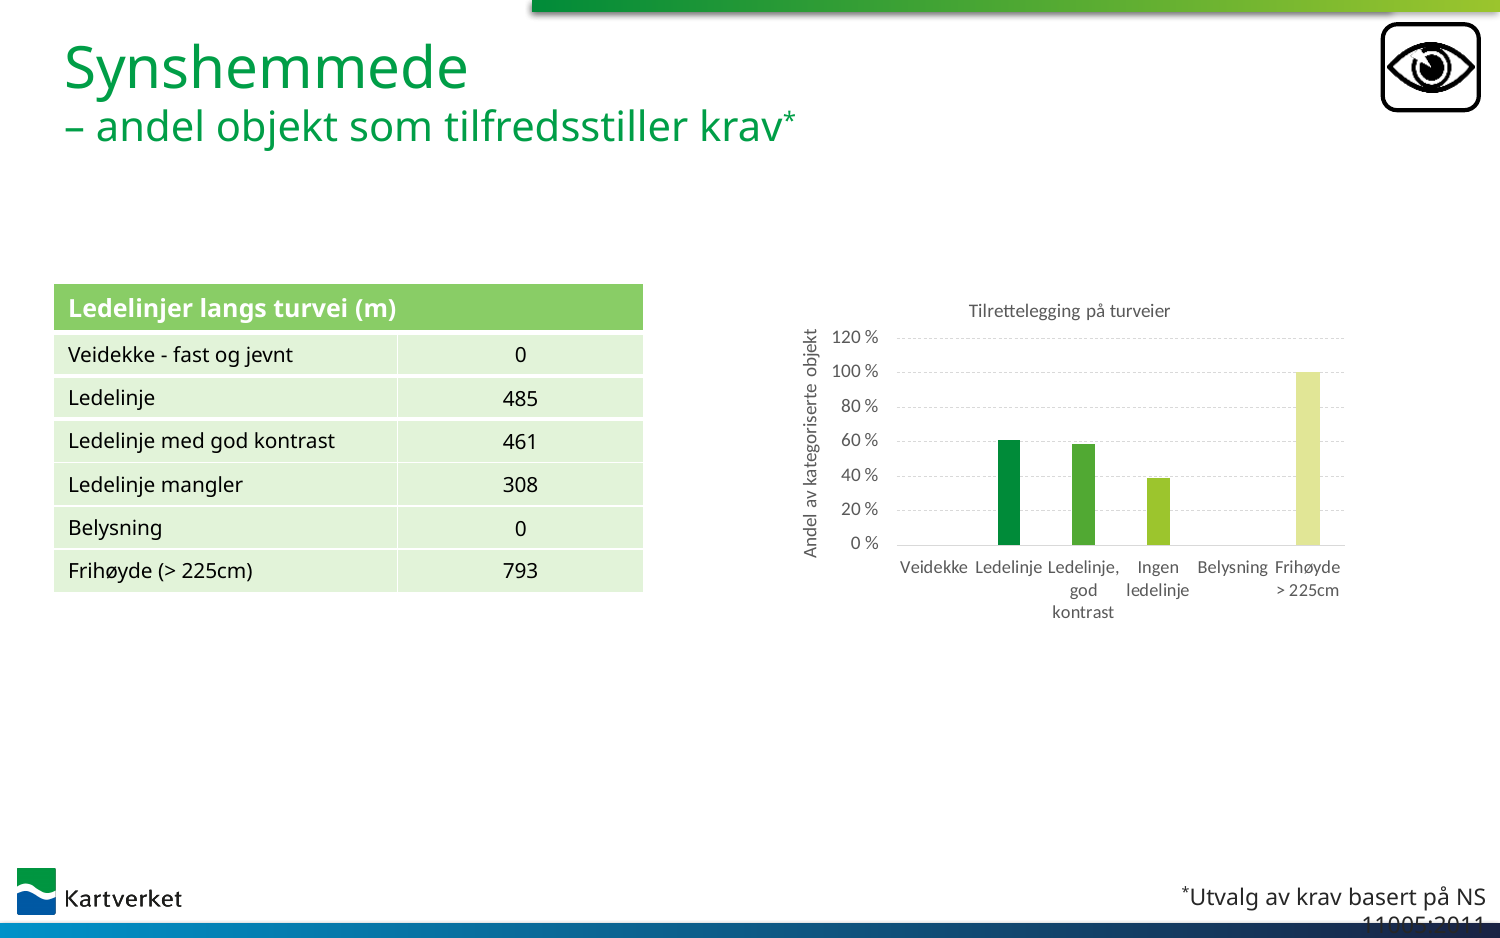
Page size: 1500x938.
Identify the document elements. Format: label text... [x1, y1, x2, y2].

table_cell 461 [398, 421, 643, 462]
picture [791, 291, 1348, 630]
table_cell 0 [398, 335, 643, 374]
table_cell 308 [398, 463, 643, 505]
text_box Synshemmede – andel objekt som tilfredsstiller krav* [49, 24, 1431, 158]
table_cell Ledelinje med god kontrast [54, 421, 397, 462]
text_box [1382, 24, 1480, 111]
table_cell Belysning [54, 507, 397, 548]
table_cell Veidekke - fast og jevnt [54, 335, 397, 374]
table_cell Ledelinje mangler [54, 463, 397, 505]
text_box *Utvalg av krav basert på NS 11005:2011 [1068, 873, 1500, 938]
table_header Ledelinjer langs turvei (m) [54, 284, 643, 330]
table_cell Frihøyde (> 225cm) [54, 550, 397, 592]
table_cell 0 [398, 507, 643, 548]
table_cell 485 [398, 378, 643, 417]
table_cell Ledelinje [54, 378, 397, 417]
table_cell 793 [398, 550, 643, 592]
